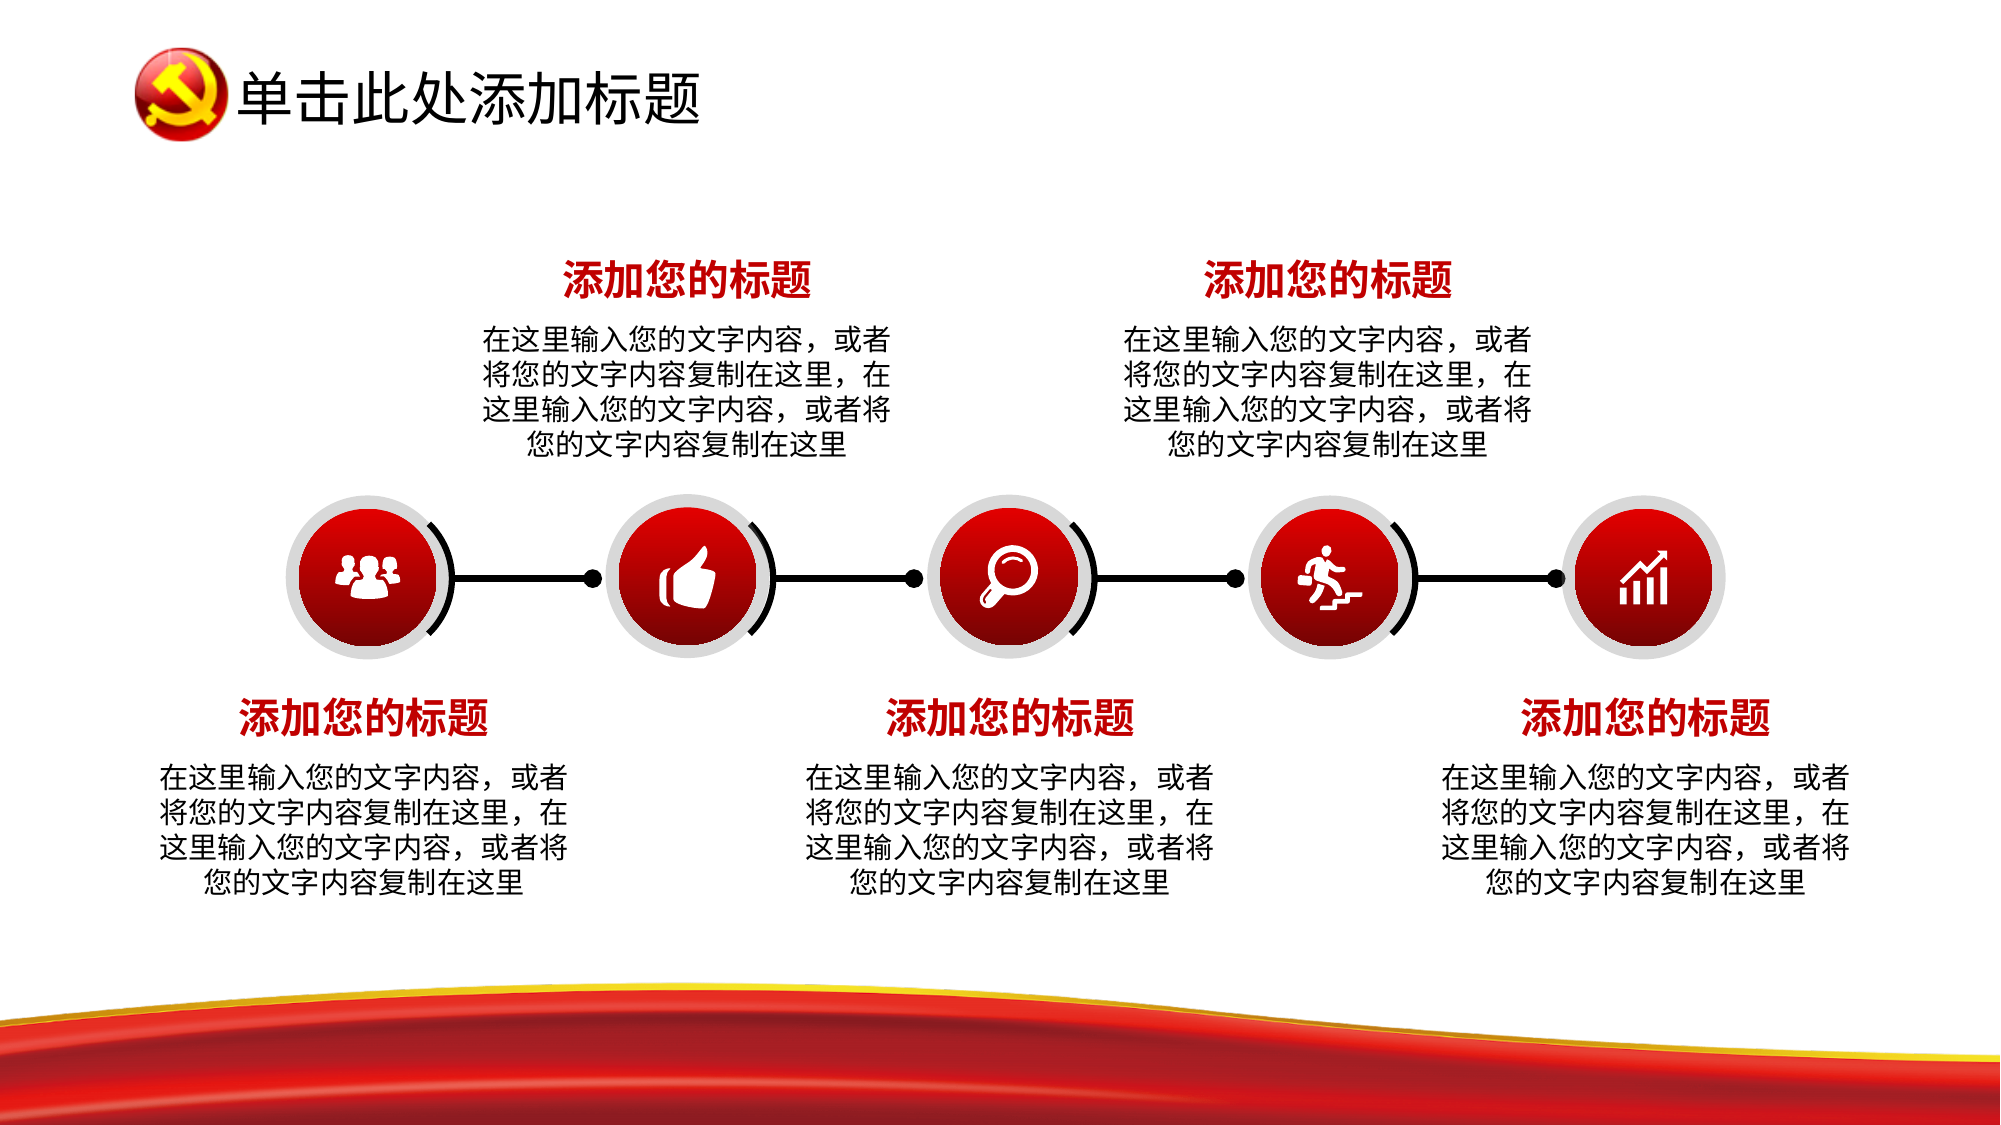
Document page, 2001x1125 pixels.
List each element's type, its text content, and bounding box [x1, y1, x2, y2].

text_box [1561, 495, 1726, 660]
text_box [605, 494, 770, 659]
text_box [927, 494, 1092, 659]
picture [88, 26, 281, 174]
text_box 添加您的标题 [1483, 684, 1809, 750]
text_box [299, 501, 593, 655]
text_box 在这里输入您的文字内容，或者将您的文字内容复制在这里，在这里输入您的文字内容，或者将您的文字内容复制在这里 [1098, 313, 1558, 469]
text_box 在这里输入您的文字内容，或者将您的文字内容复制在这里，在这里输入您的文字内容，或者将您的文字内容复制在这里 [1416, 752, 1876, 900]
text_box 添加您的标题 [524, 246, 850, 311]
text_box 在这里输入您的文字内容，或者将您的文字内容复制在这里，在这里输入您的文字内容，或者将您的文字内容复制在这里 [134, 752, 594, 900]
text_box 添加您的标题 [1165, 246, 1491, 311]
text_box 在这里输入您的文字内容，或者将您的文字内容复制在这里，在这里输入您的文字内容，或者将您的文字内容复制在这里 [457, 313, 917, 469]
text_box 单击此处添加标题 [281, 52, 722, 143]
picture [0, 900, 2000, 1125]
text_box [1297, 544, 1363, 611]
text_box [1262, 501, 1557, 655]
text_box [941, 501, 1236, 655]
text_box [1247, 495, 1412, 660]
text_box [285, 495, 450, 660]
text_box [770, 501, 914, 655]
text_box 添加您的标题 [201, 684, 527, 750]
text_box 添加您的标题 [847, 684, 1173, 750]
text_box 在这里输入您的文字内容，或者将您的文字内容复制在这里，在这里输入您的文字内容，或者将您的文字内容复制在这里 [780, 752, 1240, 900]
